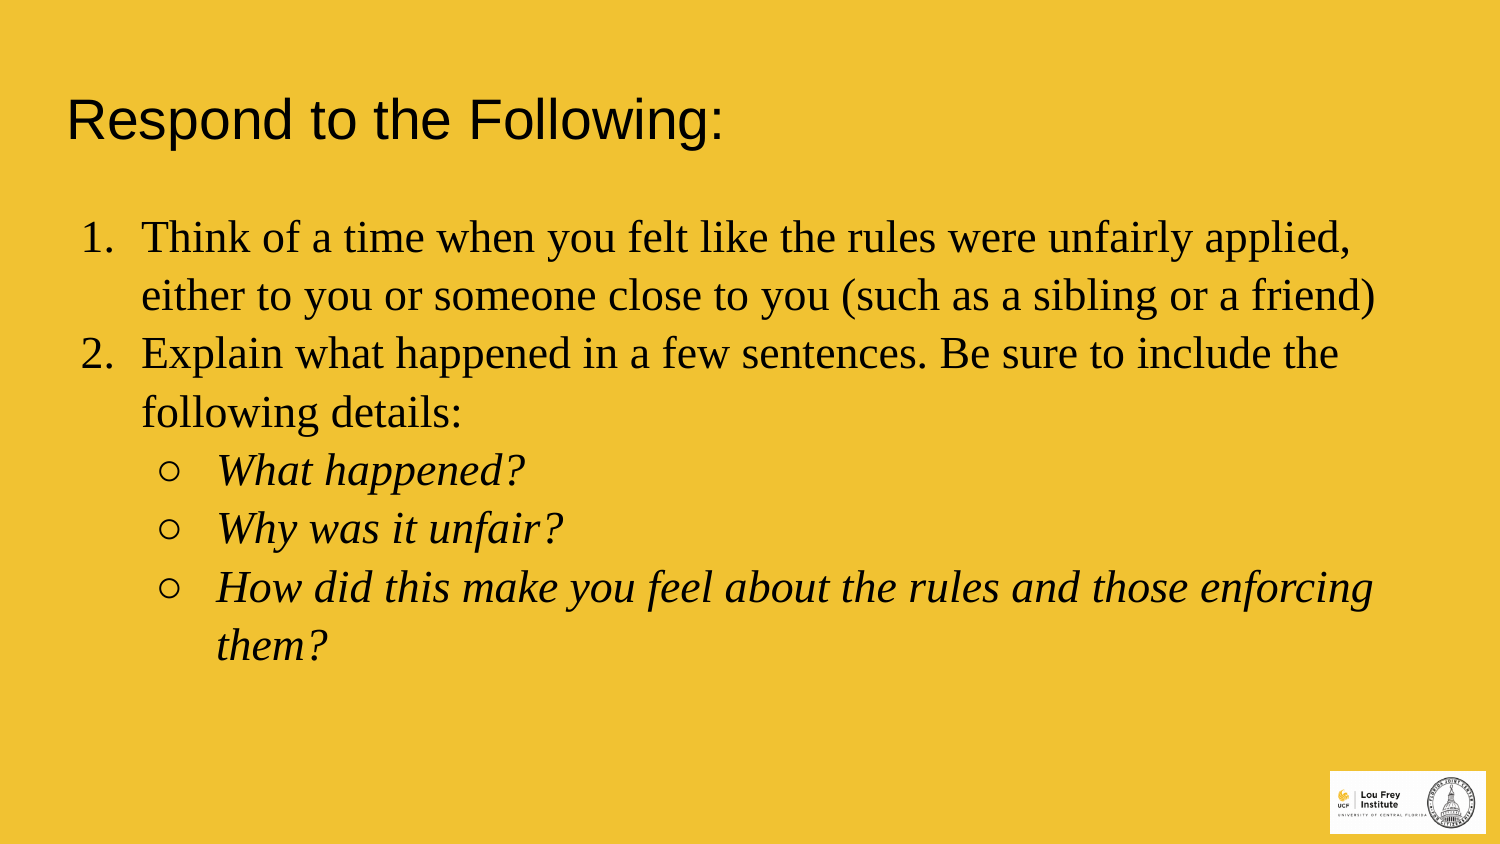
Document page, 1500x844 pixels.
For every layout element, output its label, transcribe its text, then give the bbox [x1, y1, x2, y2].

title Respond to the Following: [51, 72, 1449, 167]
picture [1330, 771, 1487, 834]
list Think of a time when you felt like the rules were unfairly applied, either to you or someone close to you (such as a sibling or a friend) Explain what happened in a few sentences. Be sure to include the following details: What happened? Why was it unfair? How did this make you feel about the rules and those enforcing them? [51, 189, 1449, 750]
